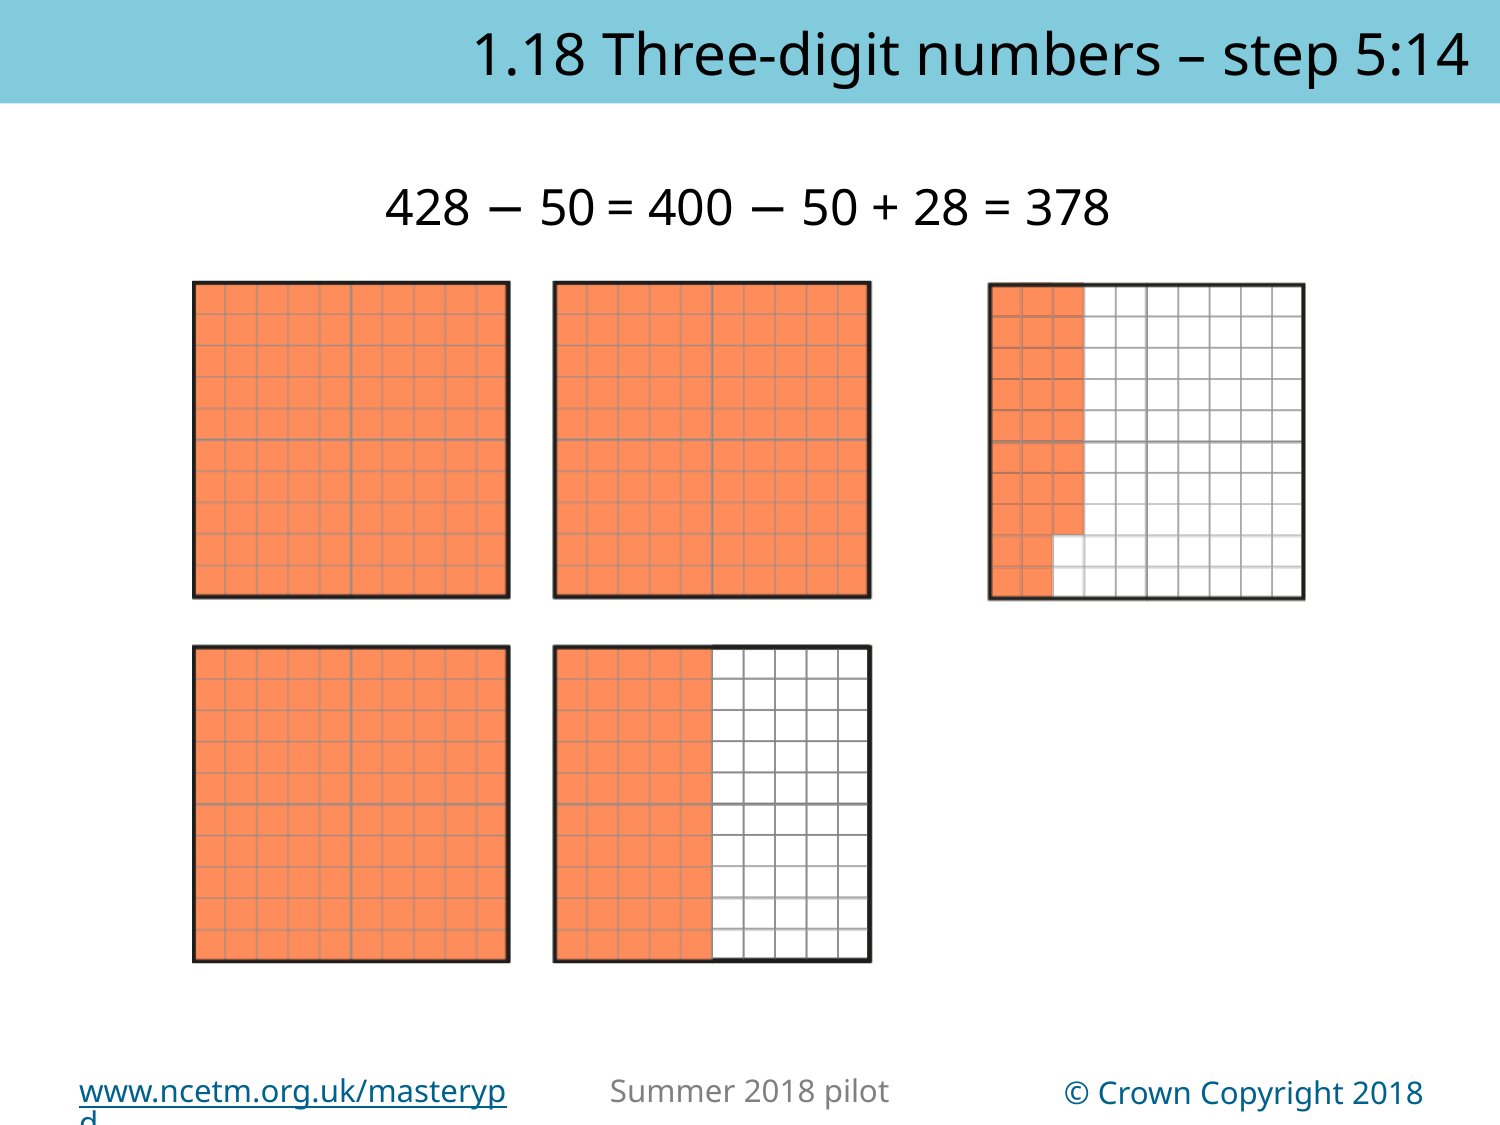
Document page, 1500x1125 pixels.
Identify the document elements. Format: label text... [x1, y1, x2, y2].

picture [966, 280, 1324, 615]
text_box = 378 [986, 168, 1127, 244]
list 1.18 Three-digit numbers – step 5:14 [0, 0, 1500, 104]
picture [162, 260, 904, 983]
text_box 428 − 50 [370, 168, 612, 244]
text_box = 400 − 50 + 28 [612, 168, 986, 244]
